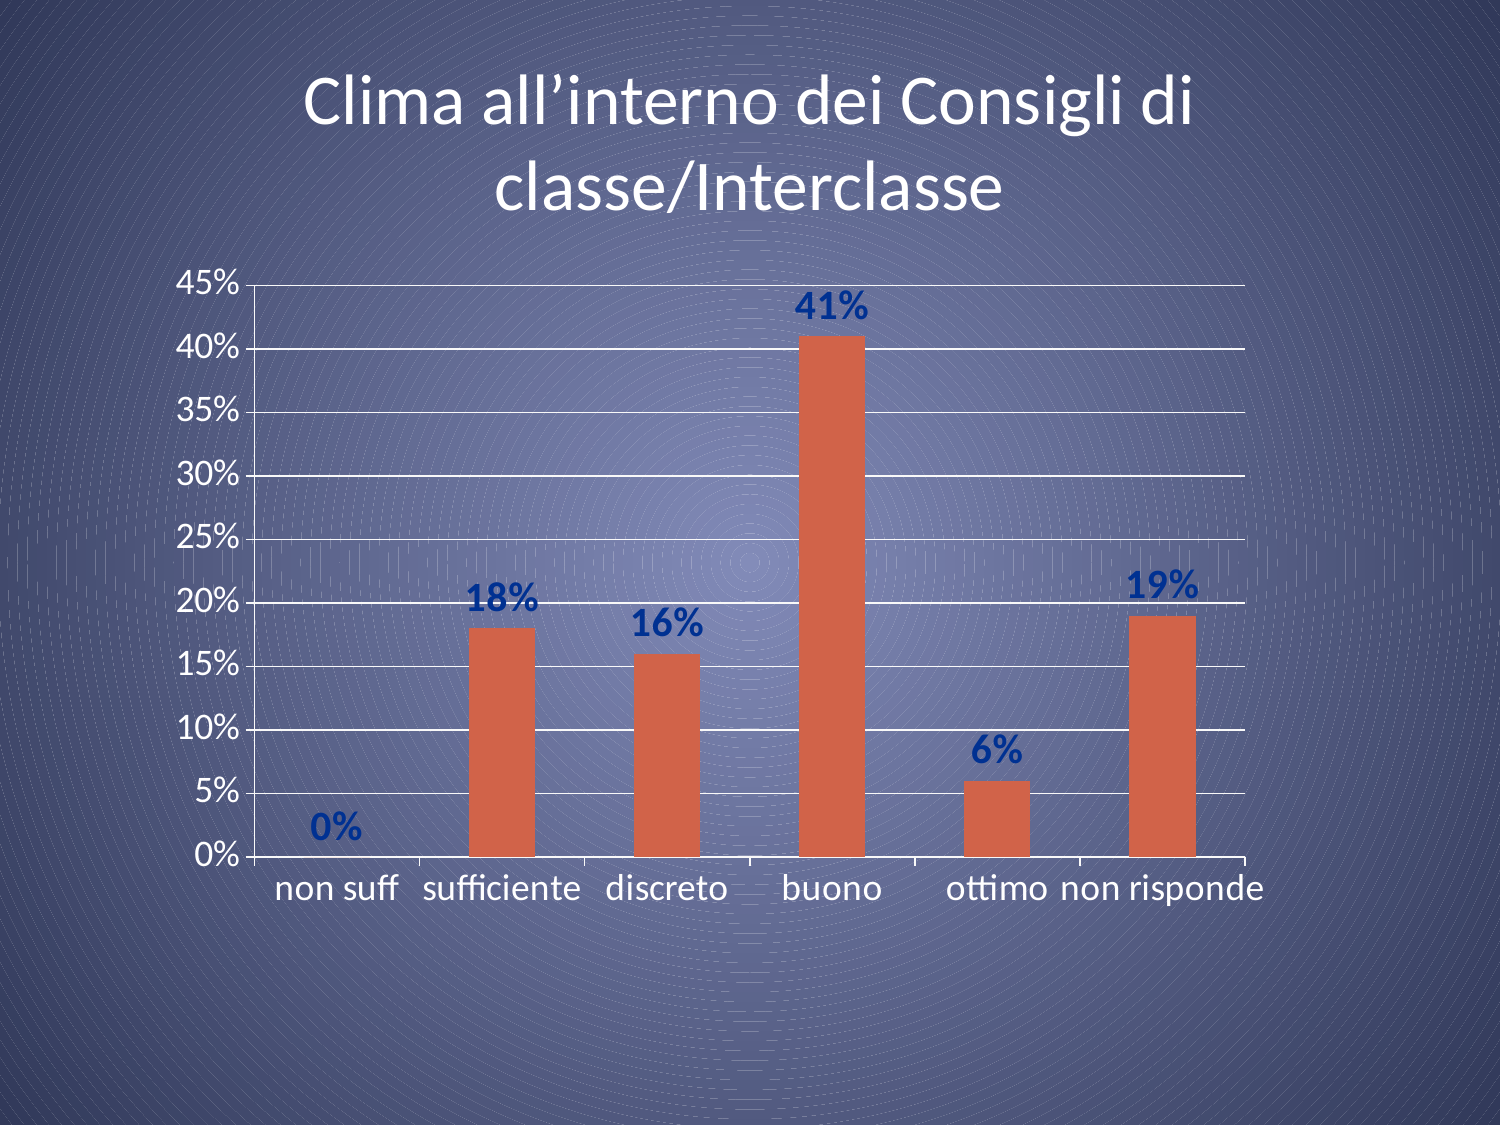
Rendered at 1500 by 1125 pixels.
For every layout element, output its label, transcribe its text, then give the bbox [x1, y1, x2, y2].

title Clima all’interno dei Consigli di classe/Interclasse [75, 45, 1425, 233]
chart [74, 262, 1426, 1006]
